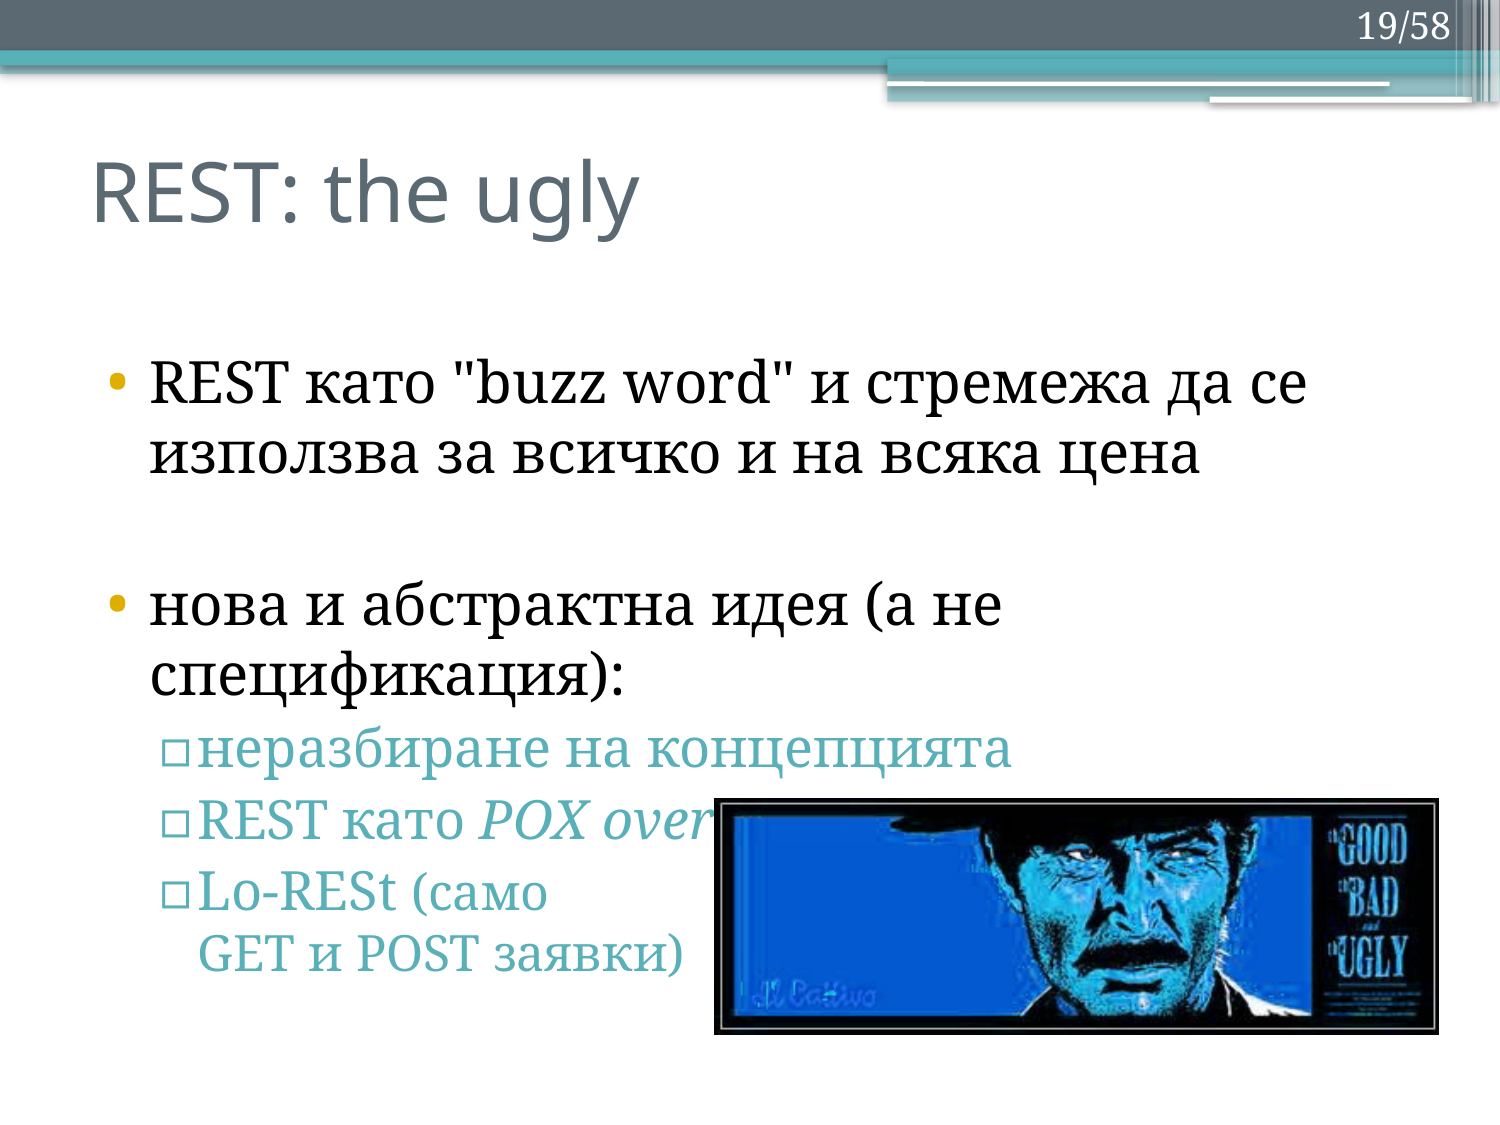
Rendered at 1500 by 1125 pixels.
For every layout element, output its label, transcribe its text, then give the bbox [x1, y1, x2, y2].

picture [714, 798, 1439, 1035]
title REST: the ugly [75, 101, 1425, 277]
slide_number 19/58 [1305, 0, 1466, 61]
list REST като "buzz word" и стремежа да се използва за всичко и на всяка цена нова и абстрактна идея (а не спецификация): неразбиране на концепцията REST като POX over HTTP Lo-RESt (само GET и POST заявки) [75, 338, 1459, 1083]
